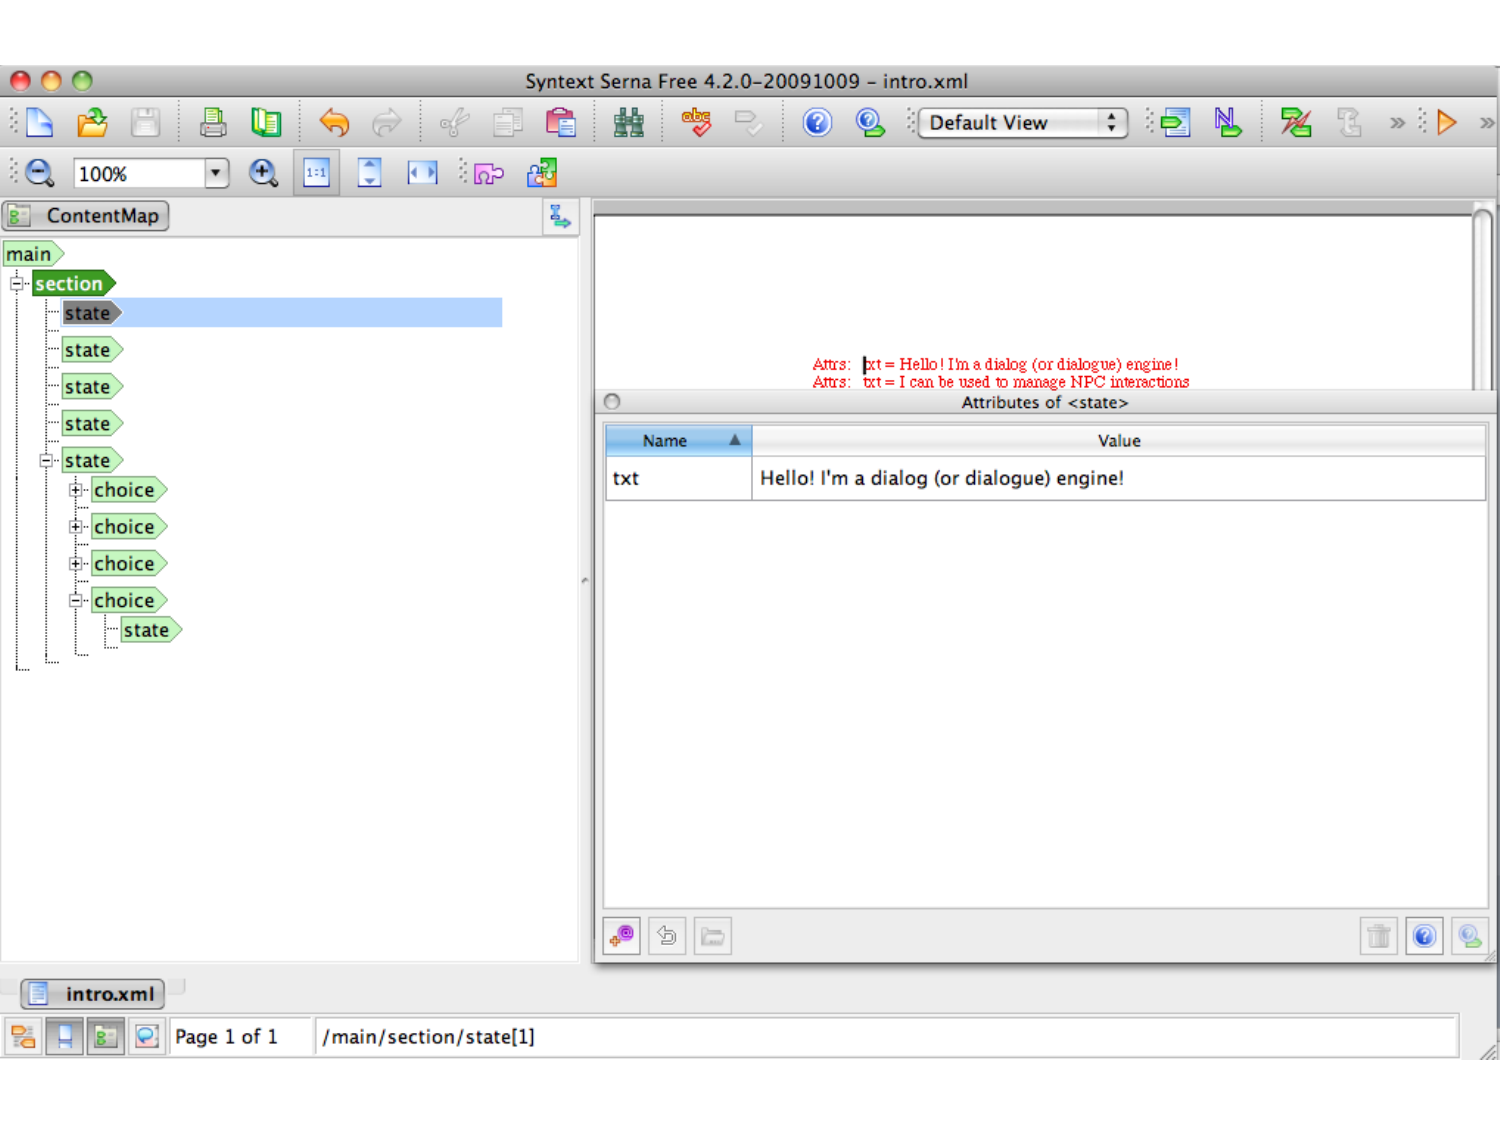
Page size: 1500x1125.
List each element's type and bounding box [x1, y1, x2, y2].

picture [0, 64, 1500, 1060]
